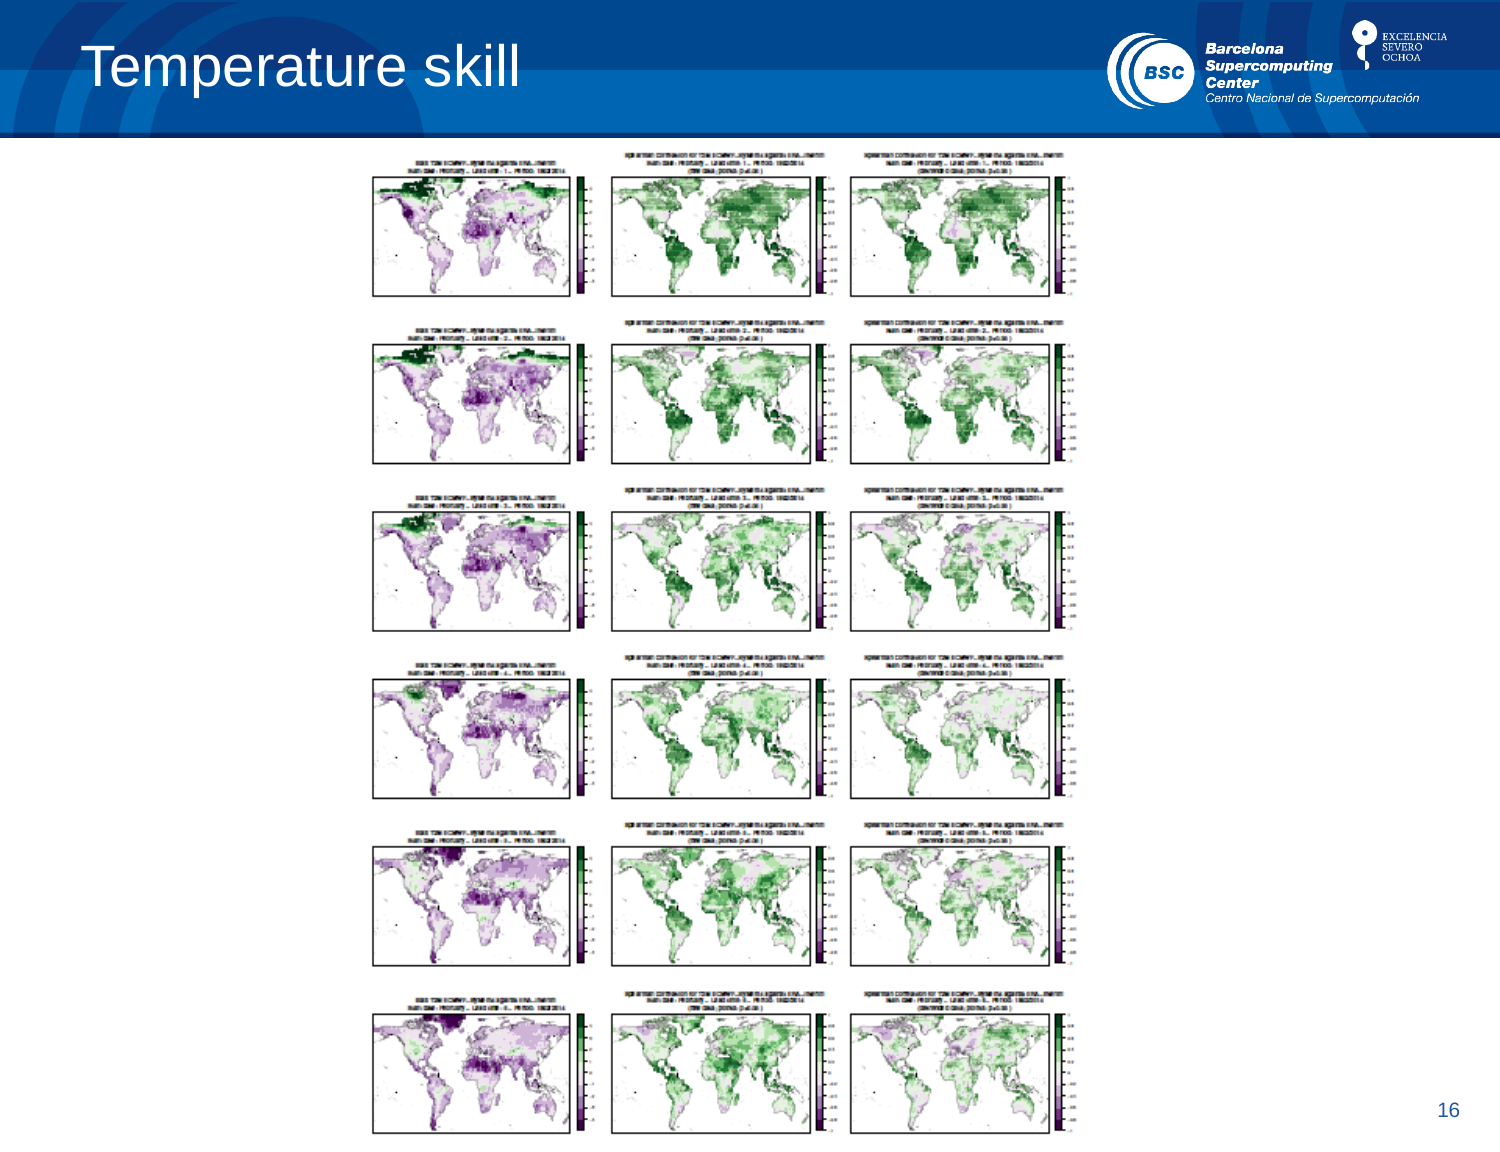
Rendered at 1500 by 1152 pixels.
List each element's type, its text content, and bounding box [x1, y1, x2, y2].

picture [0, 0, 1500, 138]
picture [359, 147, 1083, 1152]
title Temperature skill [65, 23, 1081, 138]
